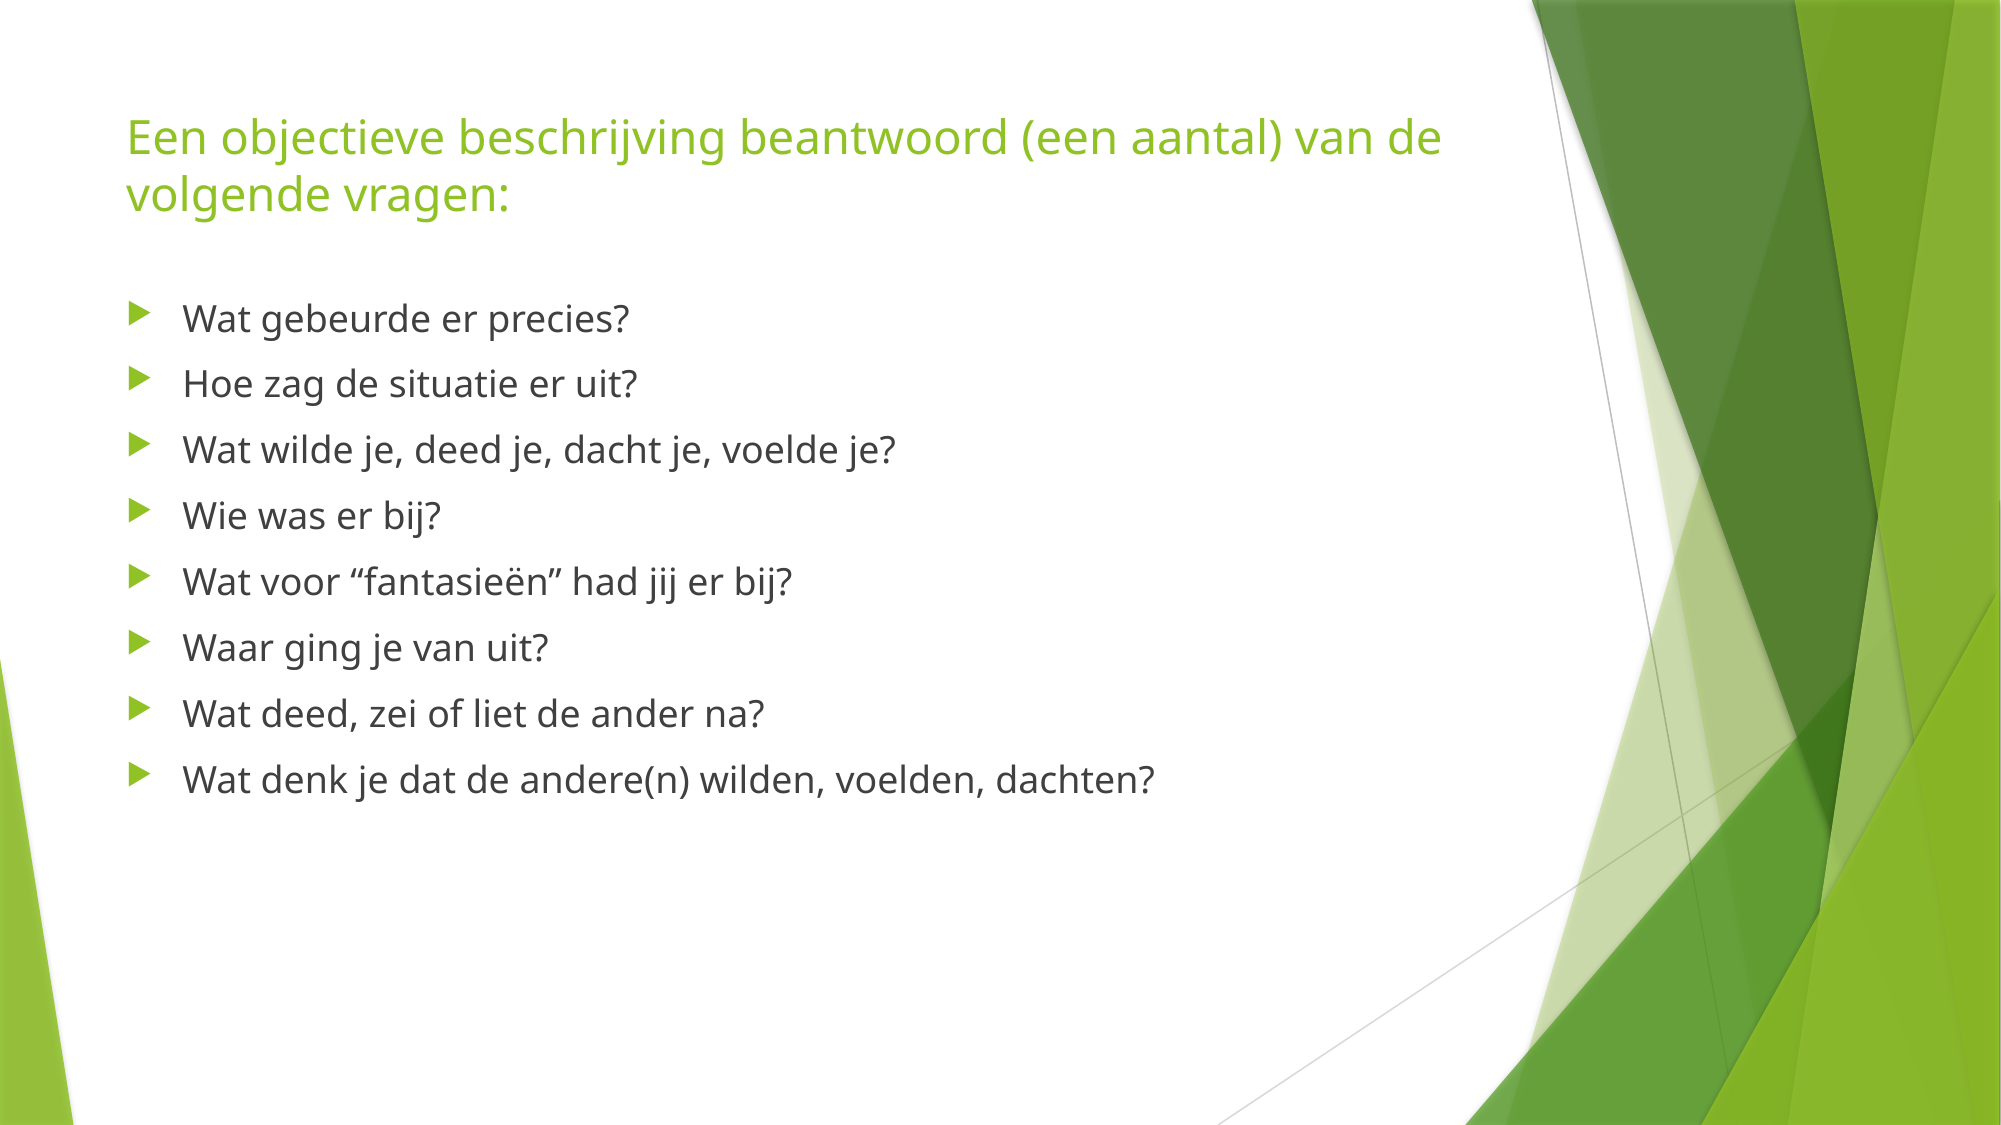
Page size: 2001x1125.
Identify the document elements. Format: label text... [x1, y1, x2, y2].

title Een objectieve beschrijving beantwoord (een aantal) van de volgende vragen: [111, 99, 1522, 287]
list Wat gebeurde er precies? Hoe zag de situatie er uit? Wat wilde je, deed je, dacht je, voelde je? Wie was er bij? Wat voor “fantasieën” had jij er bij? Waar ging je van uit? Wat deed, zei of liet de ander na? Wat denk je dat de andere(n) wilden, voelden, dachten? [111, 287, 1522, 924]
